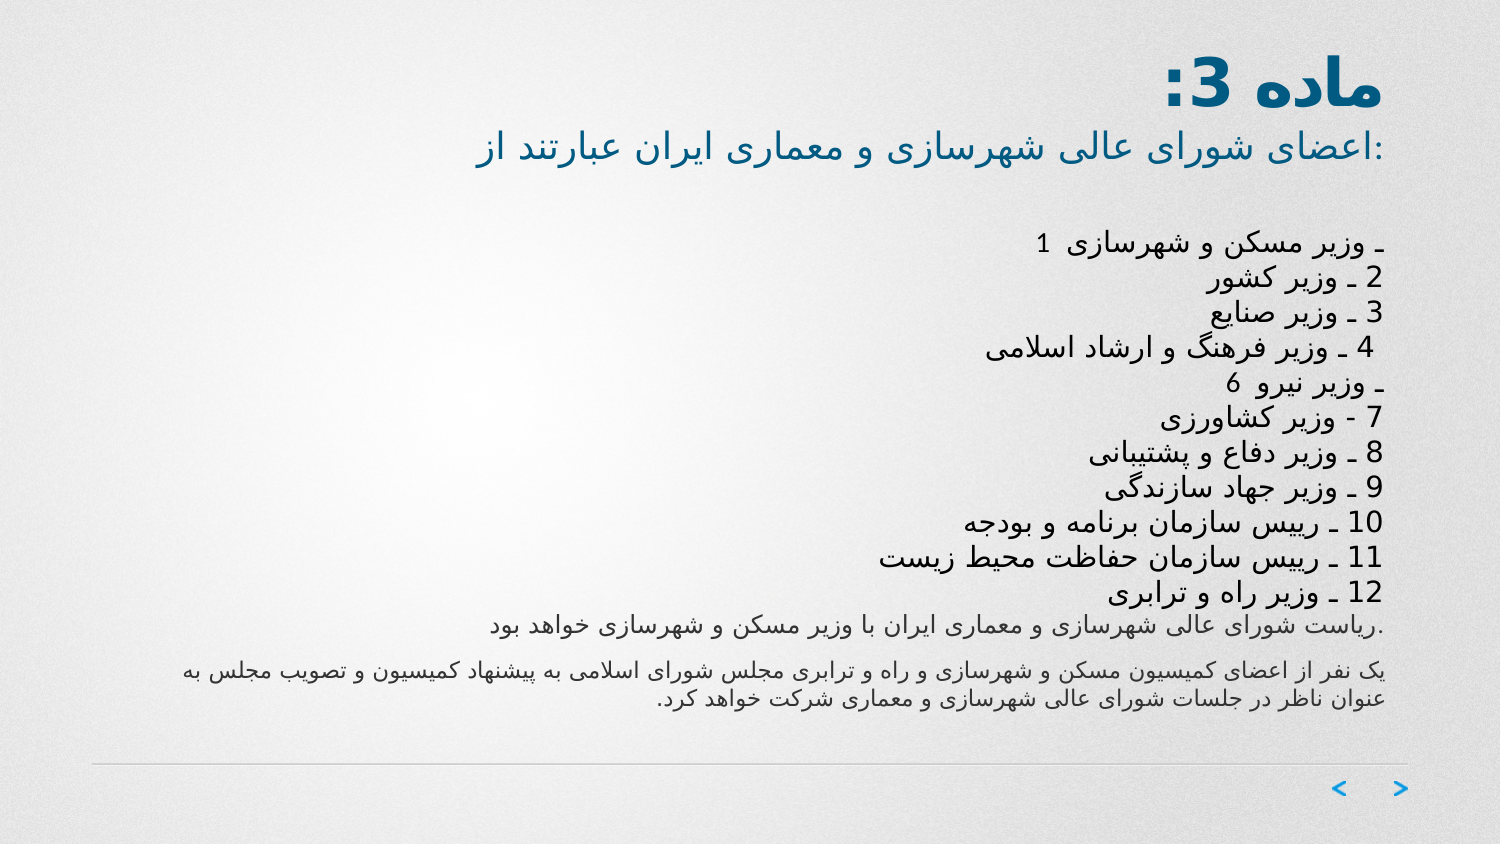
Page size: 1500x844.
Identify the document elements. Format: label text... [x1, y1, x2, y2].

text_box اعضای شورای عالی شهرسازی و معماری ایران عبارتند از: [241, 114, 1399, 175]
text_box 1 ـ وزیر مسکن و شهرسازی 2 ـ وزیر کشور 3 ـ وزیر صنایع 4 ـ وزیر فرهنگ و ارشاد اسلامی 6 ـ وزیر نیرو 7 - وزیر کشاورزی 8 ـ وزیر دفاع و پشتیبانی 9 ـ وزیر جهاد سازندگی 10 ـ رییس سازمان برنامه و بودجه 11 ـ رییس سازمان حفاظت محیط زیست 12 ـ وزیر راه و ترابری ‌ریاست شورای عالی شهرسازی و معماری ایران با وزیر مسکن و شهرسازی خواهد بود. [241, 216, 1399, 646]
text_box یک نفر از اعضای کمیسیون مسکن و شهرسازی و راه و ترابری مجلس شورای اسلامی به پیشنهاد کمیسیون و تصویب مجلس به عنوان ناظر در جلسات شورای عالی شهرسازی و معماری شرکت خواهد کرد. [104, 648, 1403, 719]
picture [0, 0, 1500, 844]
title ماده 3: [101, 20, 1401, 128]
